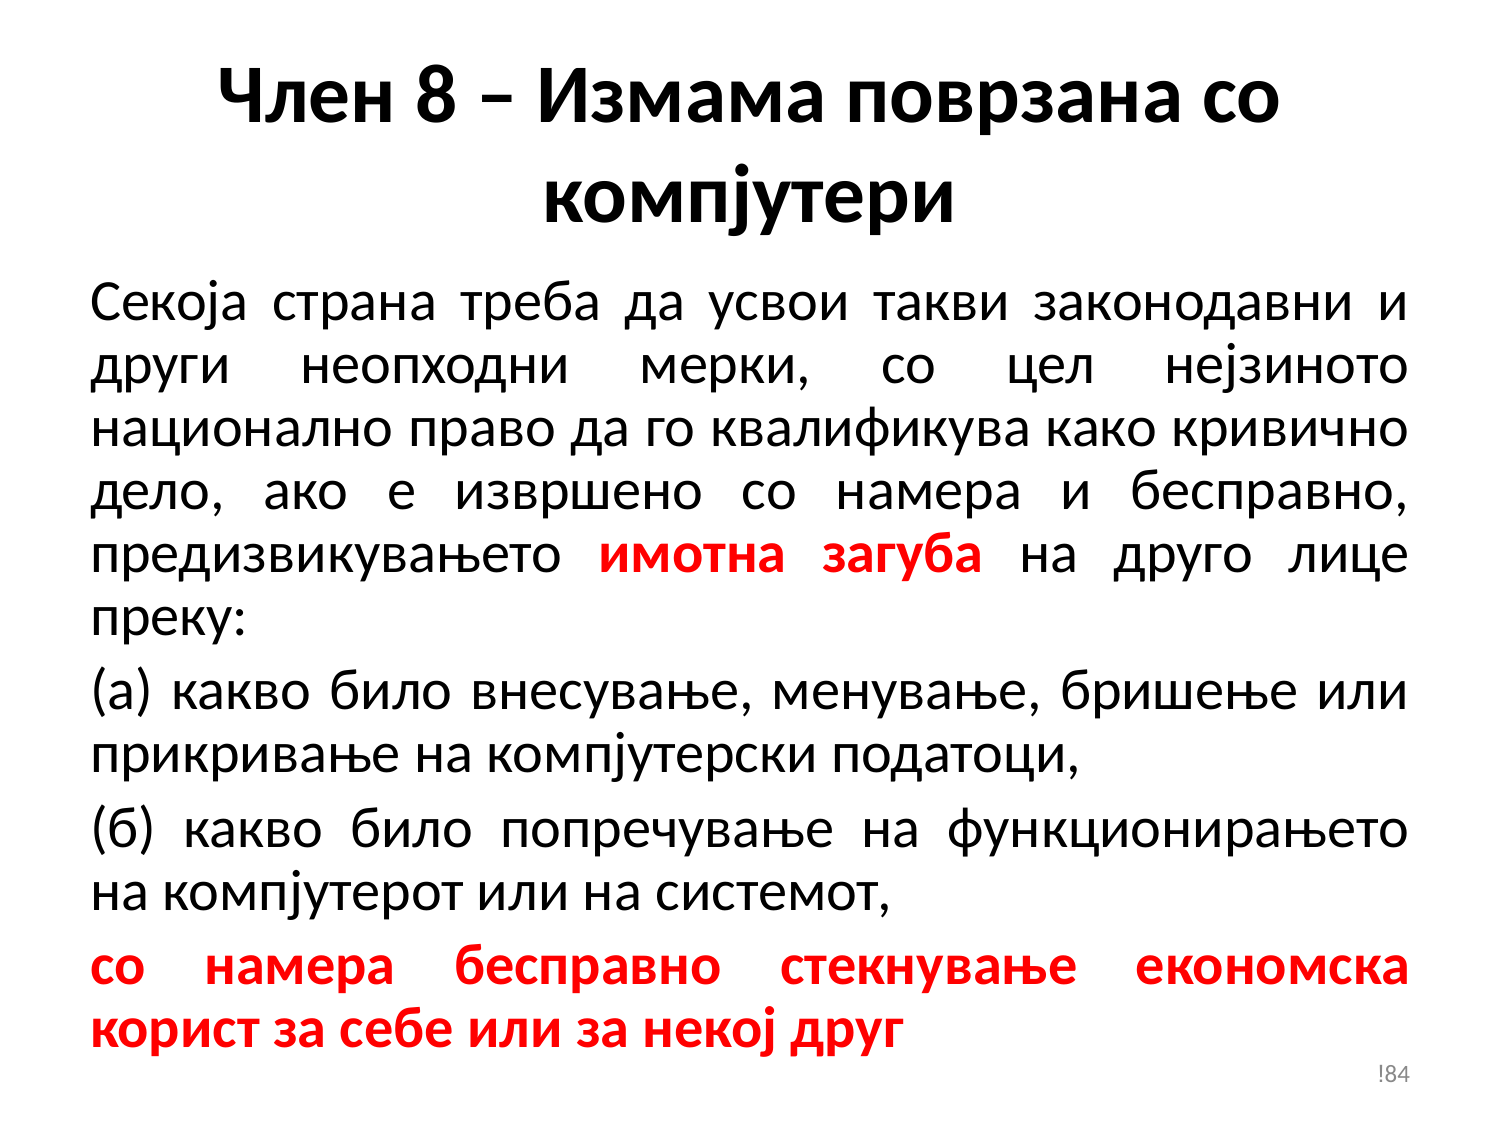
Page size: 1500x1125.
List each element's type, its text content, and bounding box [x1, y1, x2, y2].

title Член 8 – Измама поврзана со компјутери [75, 45, 1425, 233]
slide_number !84 [1074, 1042, 1425, 1103]
list Секоја страна треба да усвои такви законодавни и други неопходни мерки, со цел нејзиното национално право да го квалификува како кривично дело, ако е извршено со намера и бесправно, предизвикувањето имотна загуба на друго лице преку: (a) какво било внесување, менување, бришење или прикривање на компјутерски податоци, (б) какво било попречување на функционирањето на компјутерот или на системот, со намера бесправно стекнување економска корист за себе или за некој друг [75, 262, 1425, 1005]
